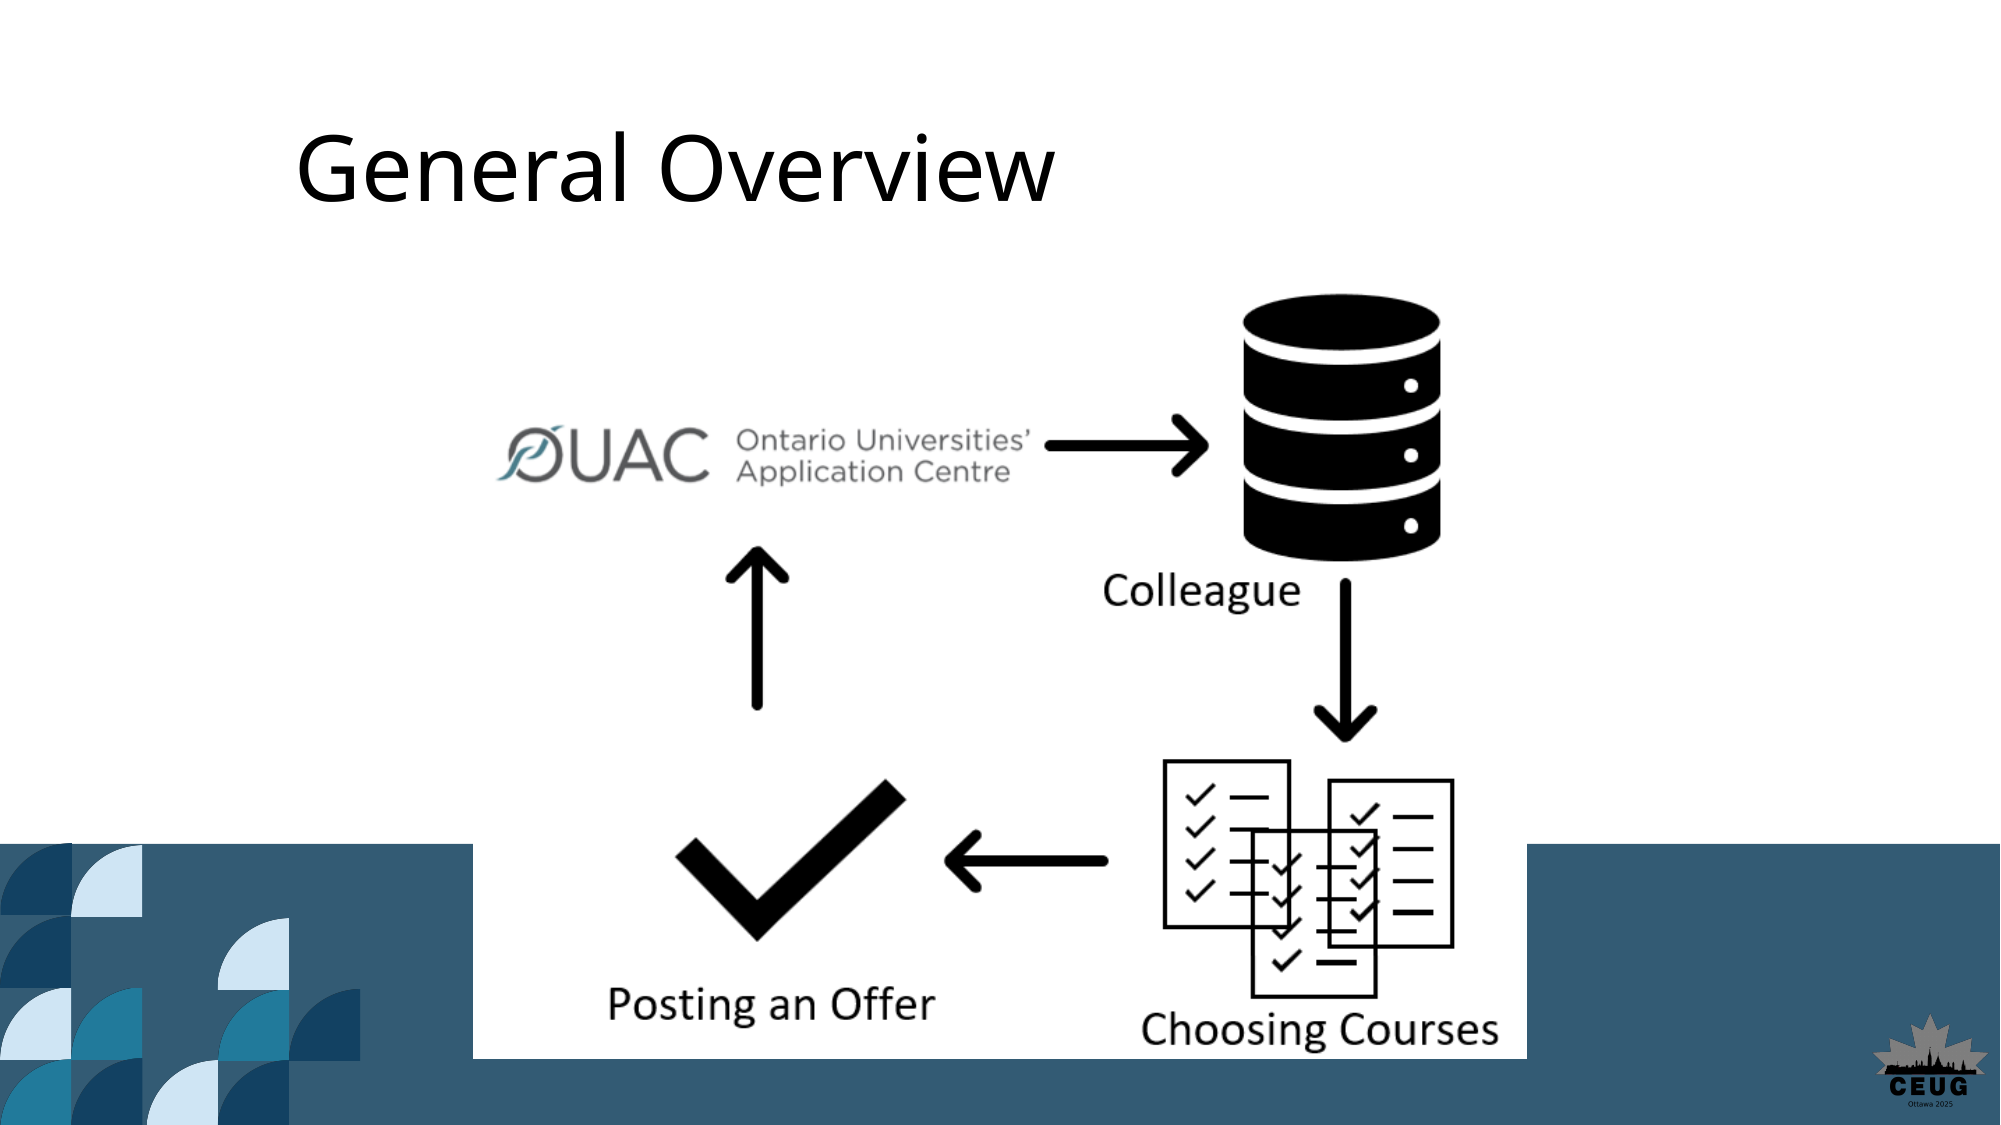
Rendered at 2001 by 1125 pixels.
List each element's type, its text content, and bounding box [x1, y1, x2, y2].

title General Overview [74, 63, 1278, 281]
picture [146, 918, 361, 1125]
picture [0, 843, 143, 1125]
picture [473, 280, 1527, 1060]
picture [1872, 1013, 1989, 1110]
